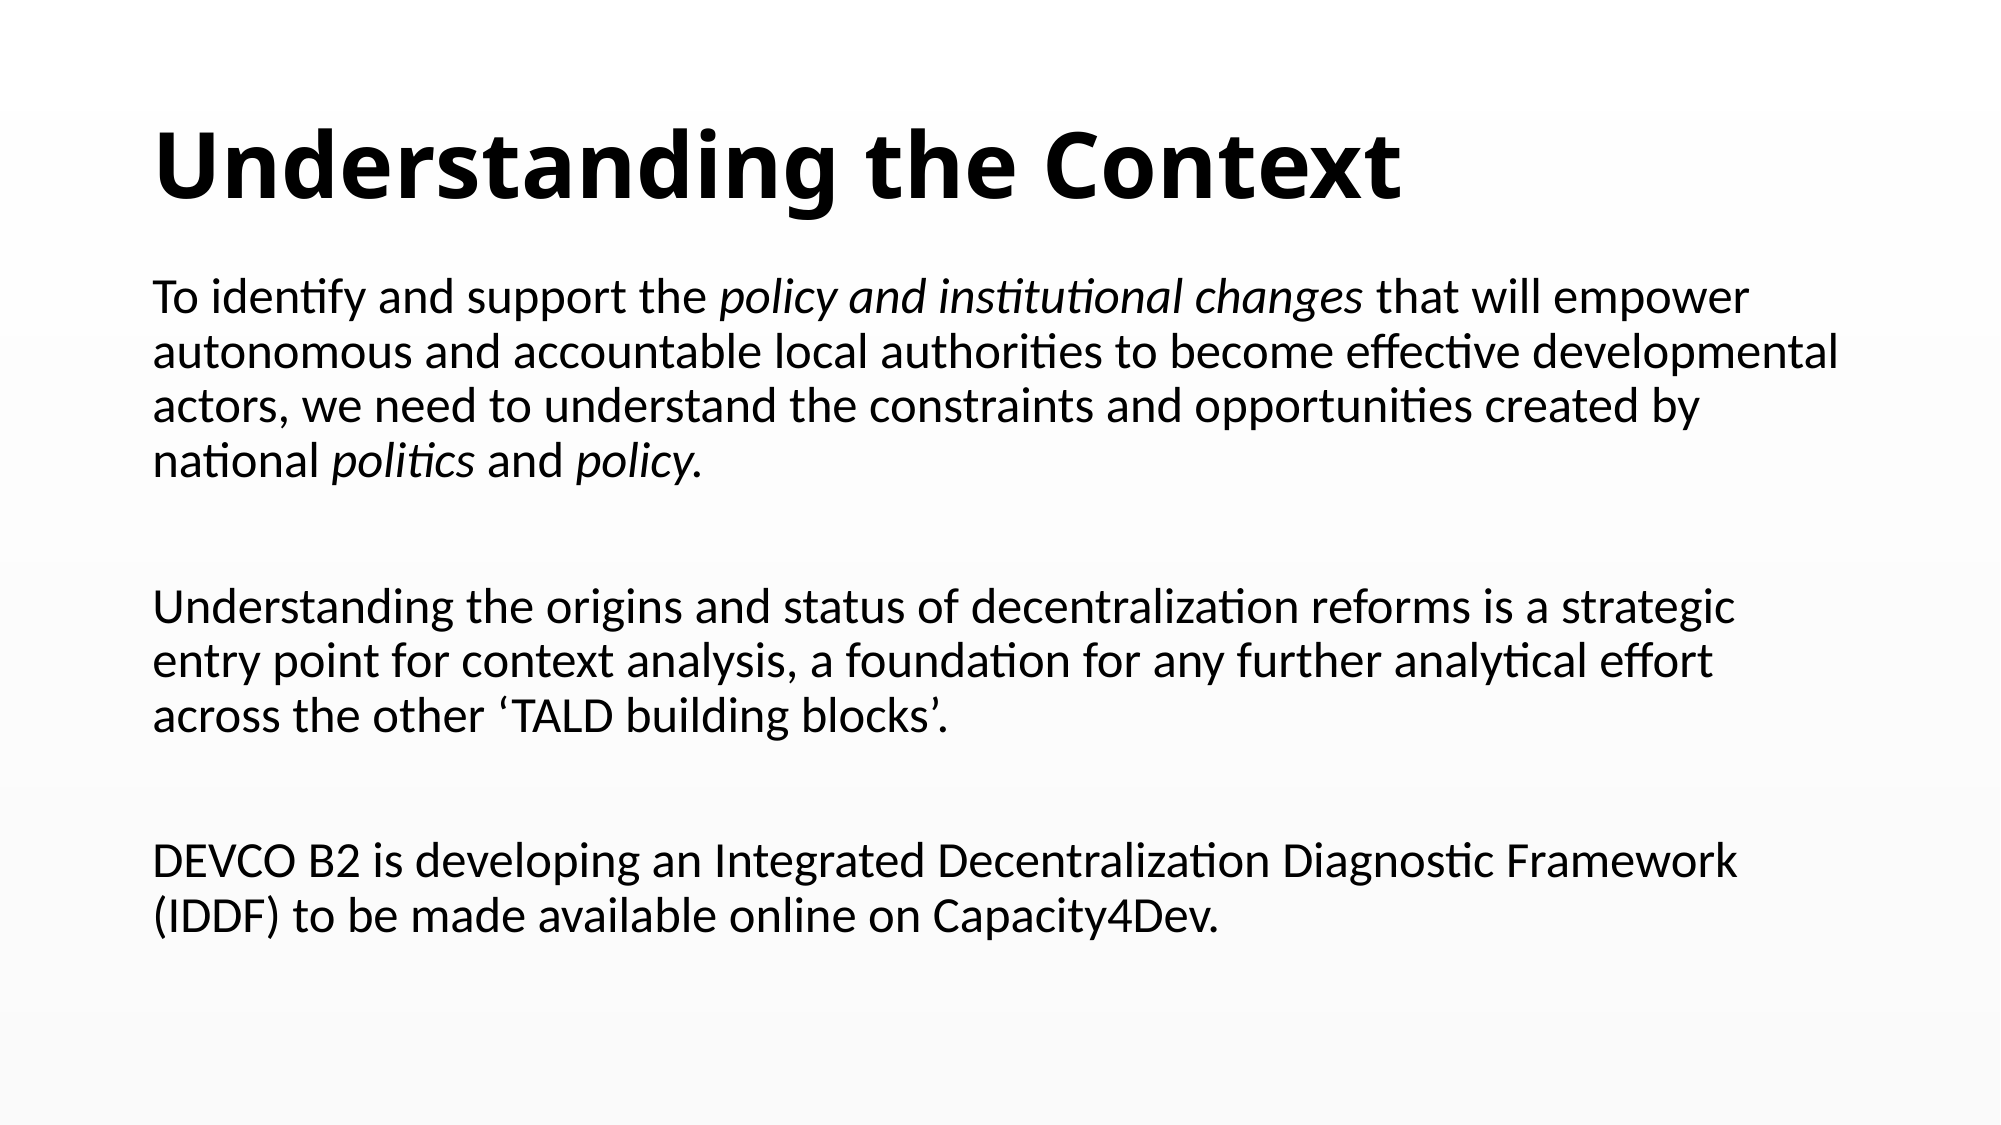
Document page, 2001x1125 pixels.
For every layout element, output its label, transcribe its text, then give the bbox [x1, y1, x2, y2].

title Understanding the Context [137, 59, 1863, 262]
list To identify and support the policy and institutional changes that will empower autonomous and accountable local authorities to become effective developmental actors, we need to understand the constraints and opportunities created by national politics and policy. Understanding the origins and status of decentralization reforms is a strategic entry point for context analysis, a foundation for any further analytical effort across the other ‘TALD building blocks’. DEVCO B2 is developing an Integrated Decentralization Diagnostic Framework (IDDF) to be made available online on Capacity4Dev. [137, 262, 1863, 1025]
